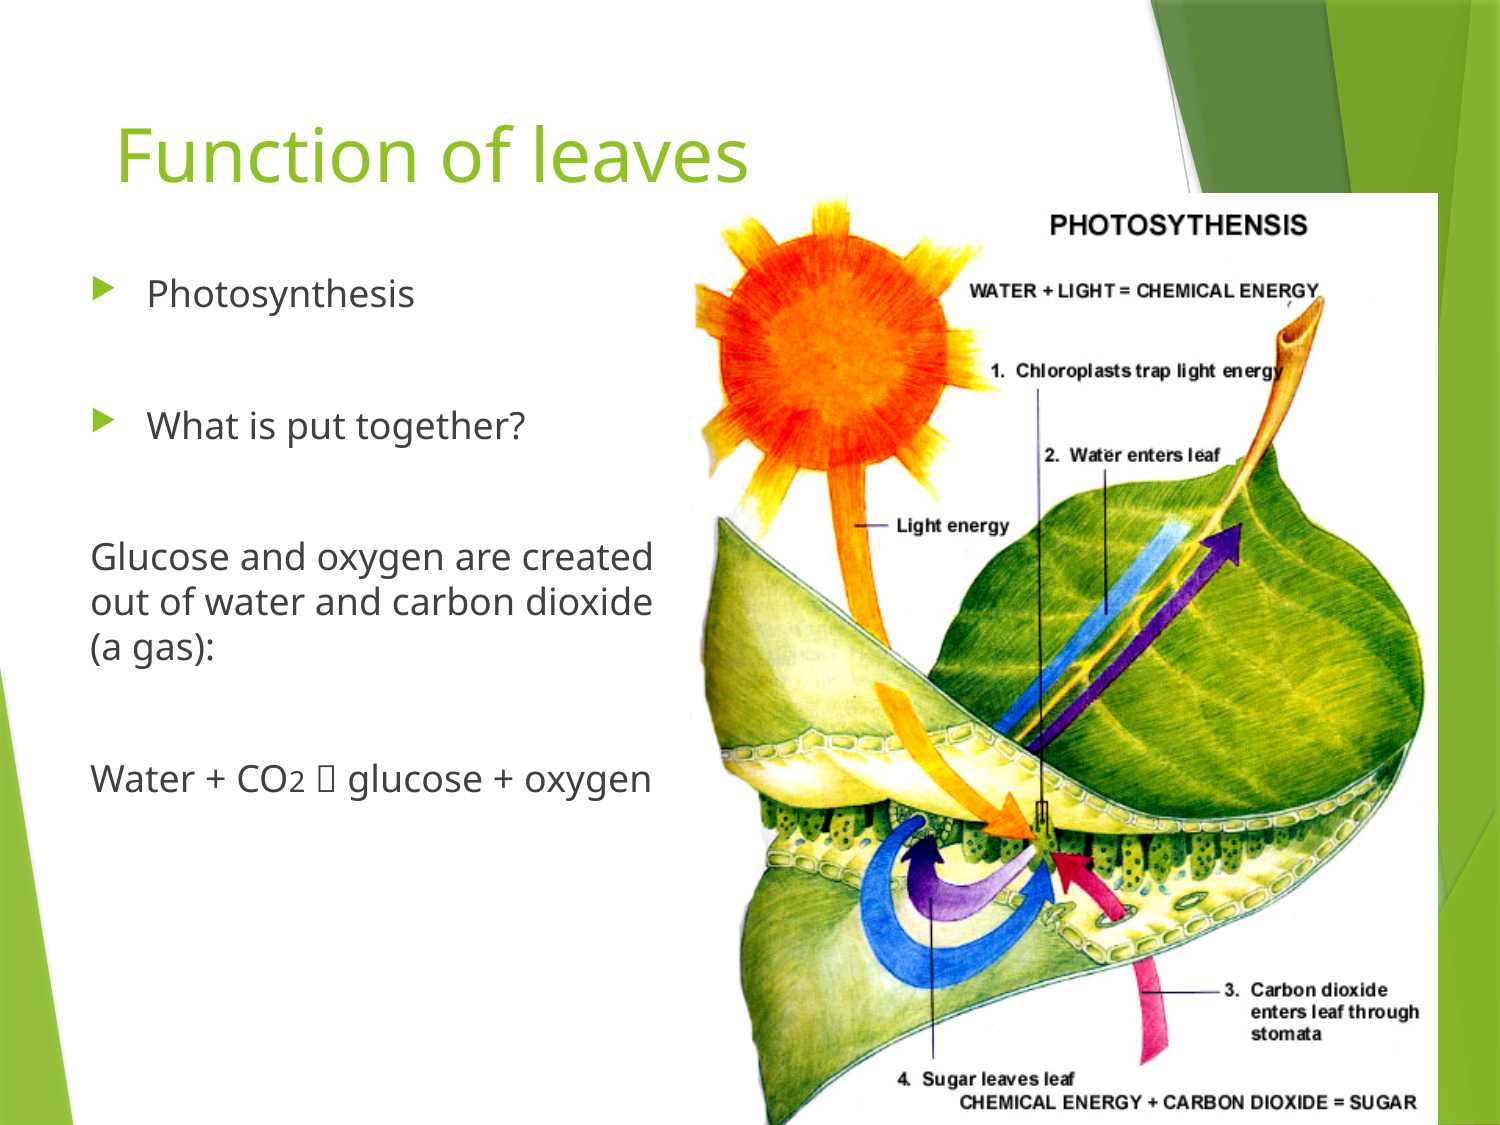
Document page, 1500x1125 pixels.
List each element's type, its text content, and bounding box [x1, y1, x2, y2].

list Photosynthesis What is put together? Glucose and oxygen are created out of water and carbon dioxide (a gas): Water + CO2  glucose + oxygen [75, 262, 680, 1005]
title Function of leaves [99, 99, 1142, 317]
picture [690, 193, 1439, 1125]
